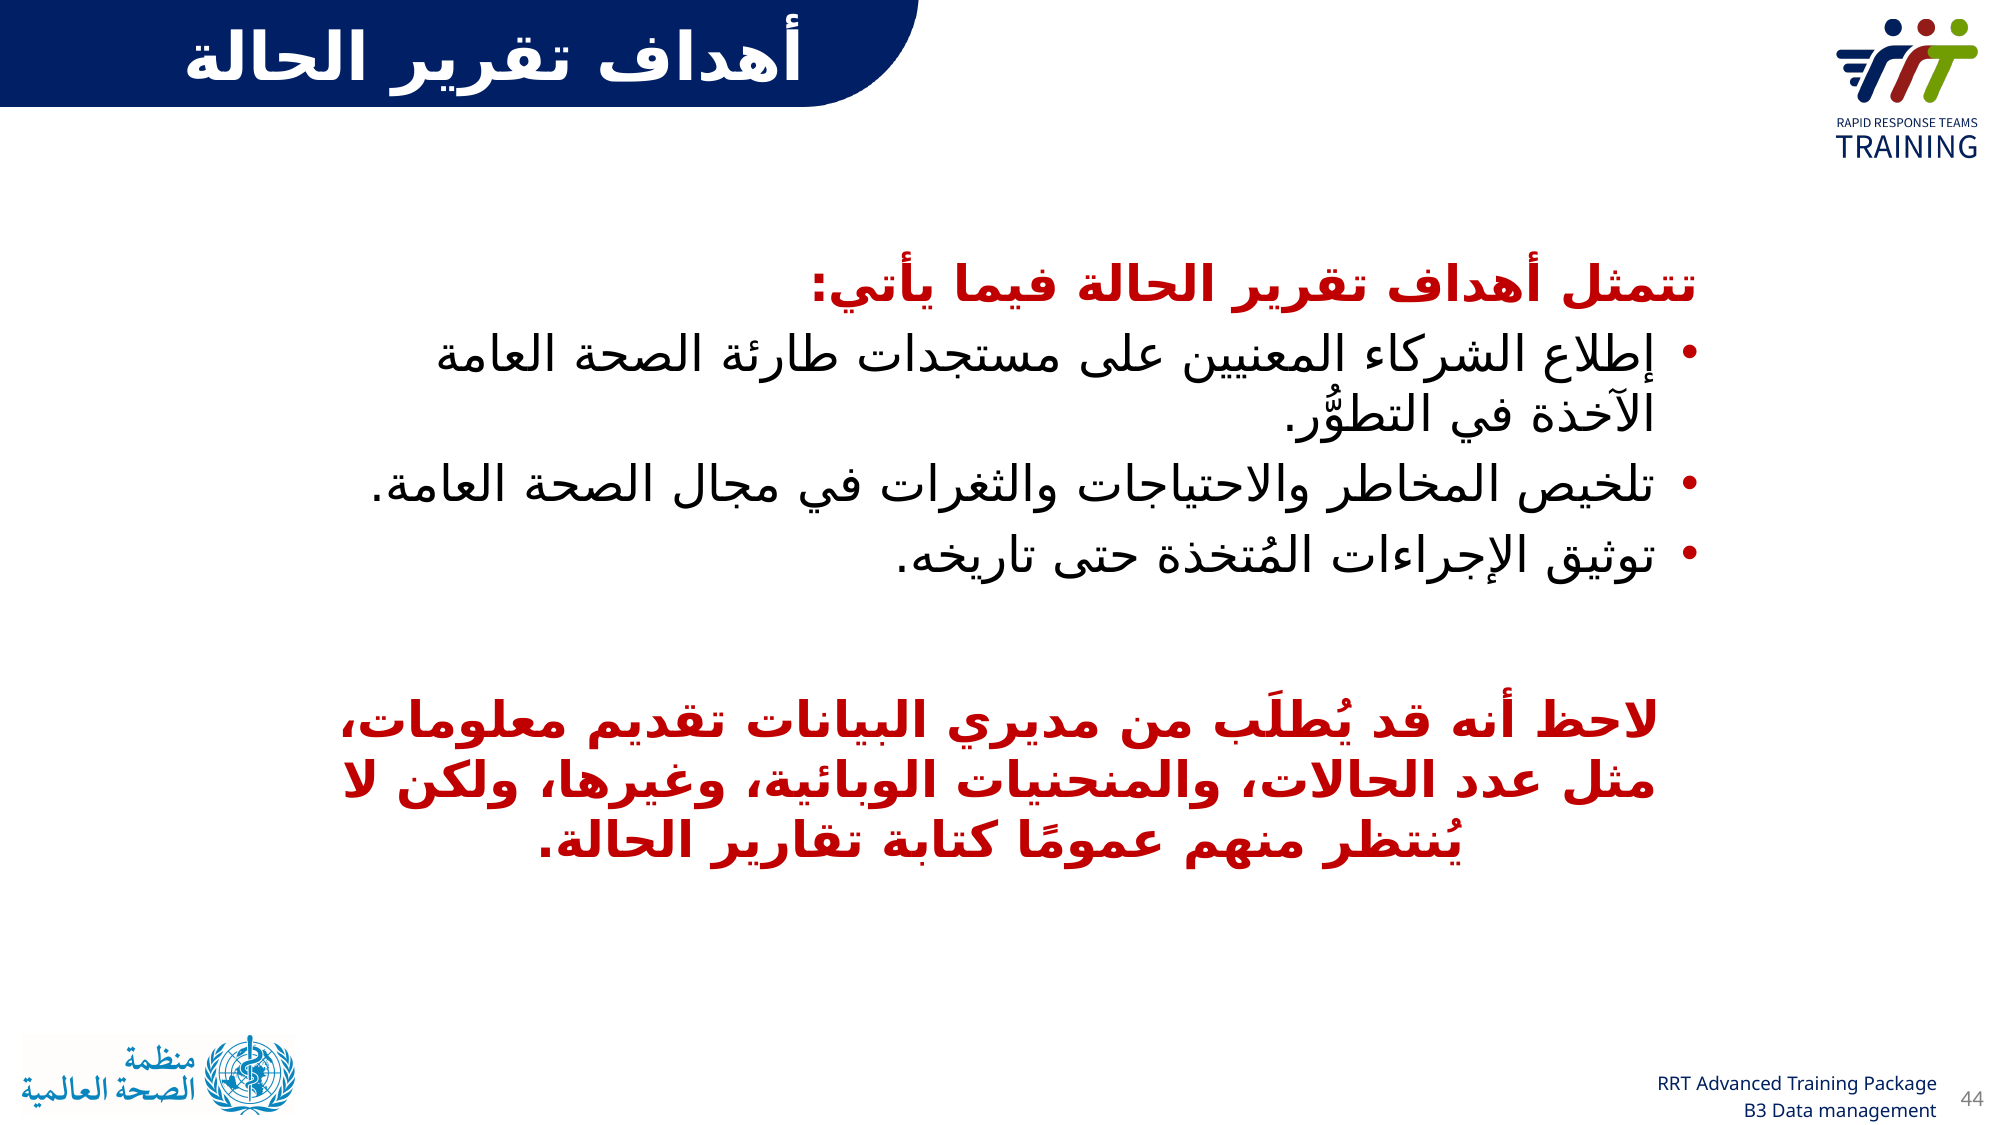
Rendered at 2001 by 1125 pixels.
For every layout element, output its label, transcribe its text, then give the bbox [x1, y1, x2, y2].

picture [252, 1050, 258, 1059]
text_box أهداف تقرير الحالة [21, 13, 813, 106]
picture [0, 0, 919, 107]
picture [22, 1035, 295, 1115]
picture [1835, 19, 1978, 167]
text_box تتمثل أهداف تقرير الحالة فيما يأتي: إطلاع الشركاء المعنيين على مستجدات طارئة الصحة العامة الآخذة في التطوُّر. تلخيص المخاطر والاحتياجات والثغرات في مجال الصحة العامة. توثيق الإجراءات المُتخذة حتى تاريخه. لاحظ أنه قد يُطلَب من مديري البيانات تقديم معلومات، مثل عدد الحالات، والمنحنيات الوبائية، وغيرها، ولكن لا يُنتظر منهم عمومًا كتابة تقارير الحالة. [294, 243, 1706, 875]
